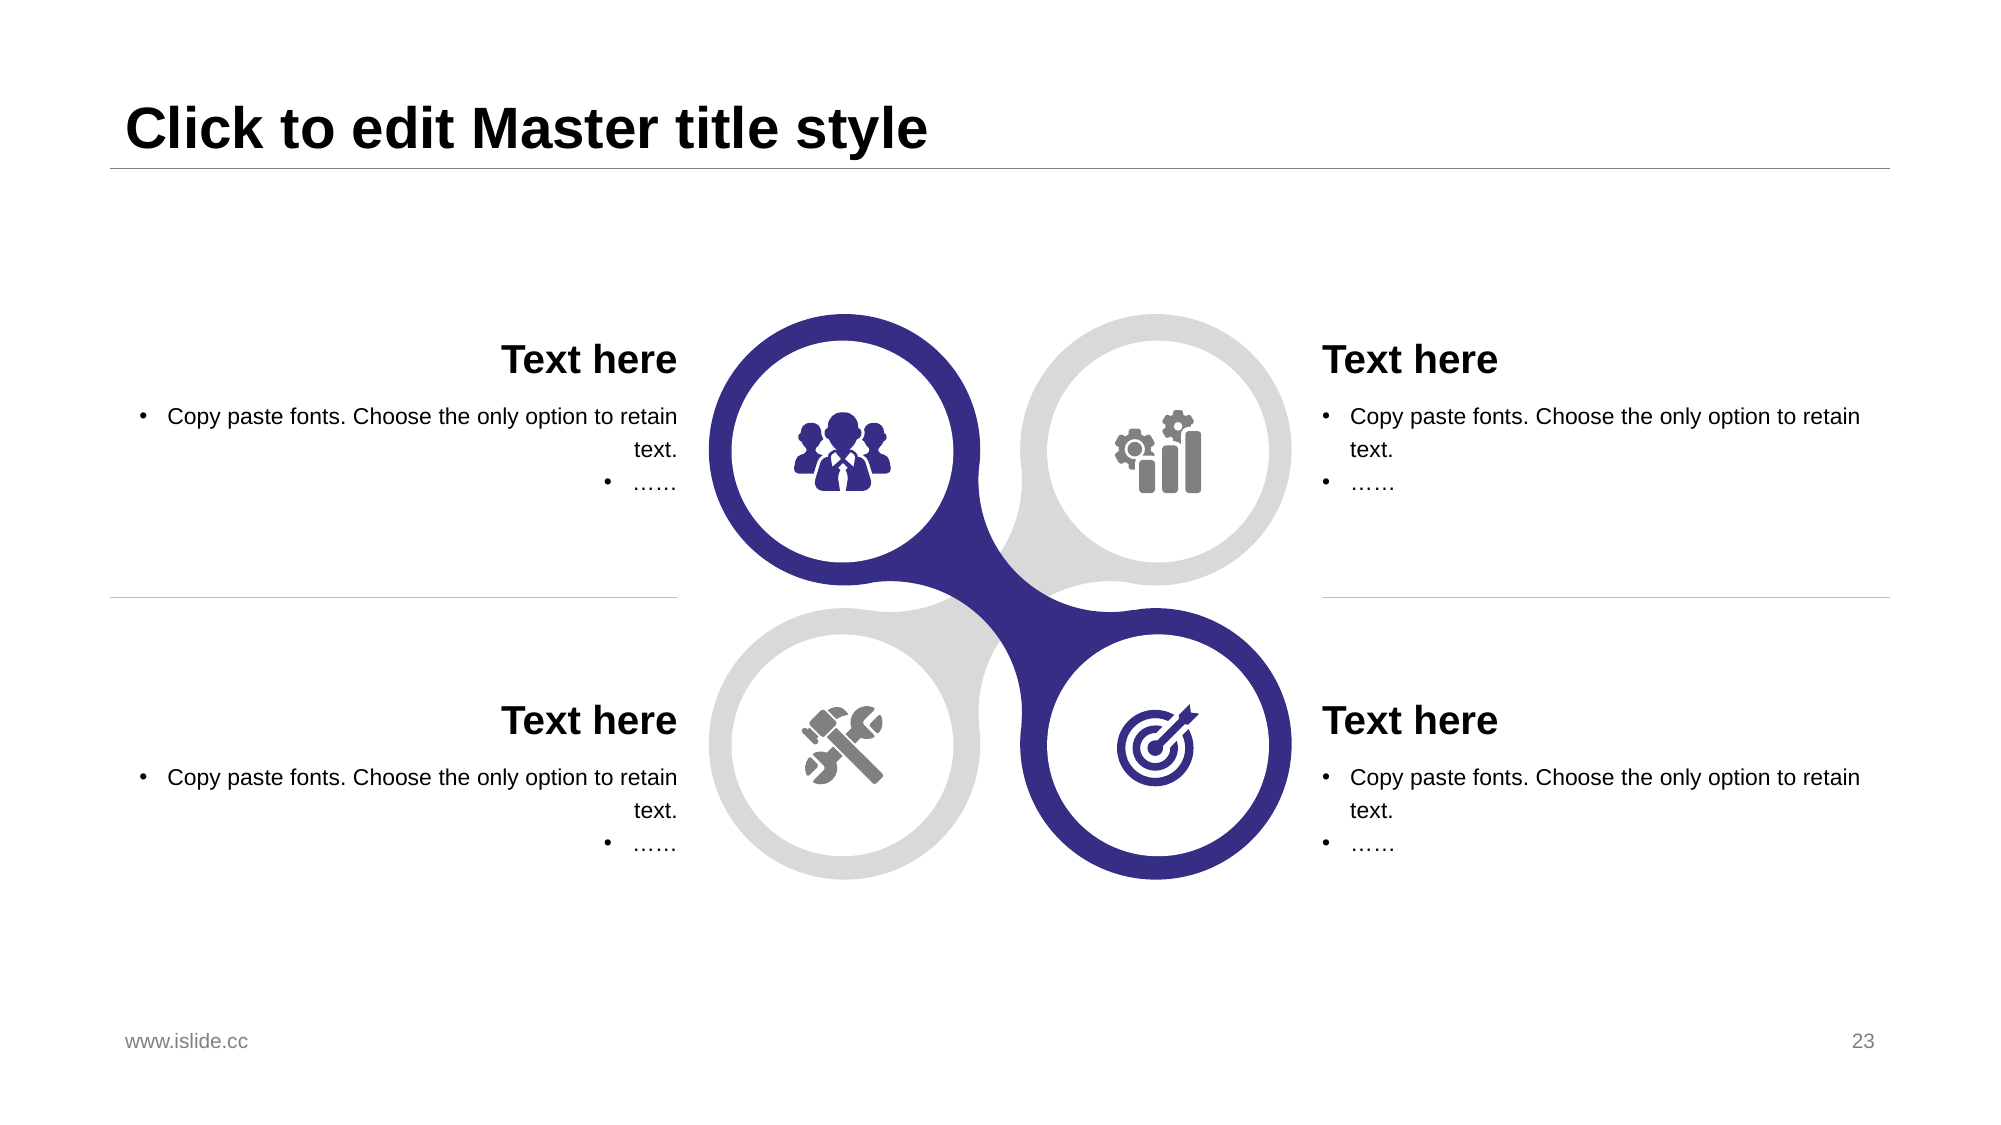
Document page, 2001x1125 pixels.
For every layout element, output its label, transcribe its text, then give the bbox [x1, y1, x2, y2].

slide_number 23 [1412, 1023, 1890, 1058]
footer www.islide.cc [109, 1023, 790, 1058]
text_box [110, 314, 1890, 880]
title Click to edit Master title style [109, 0, 1890, 169]
